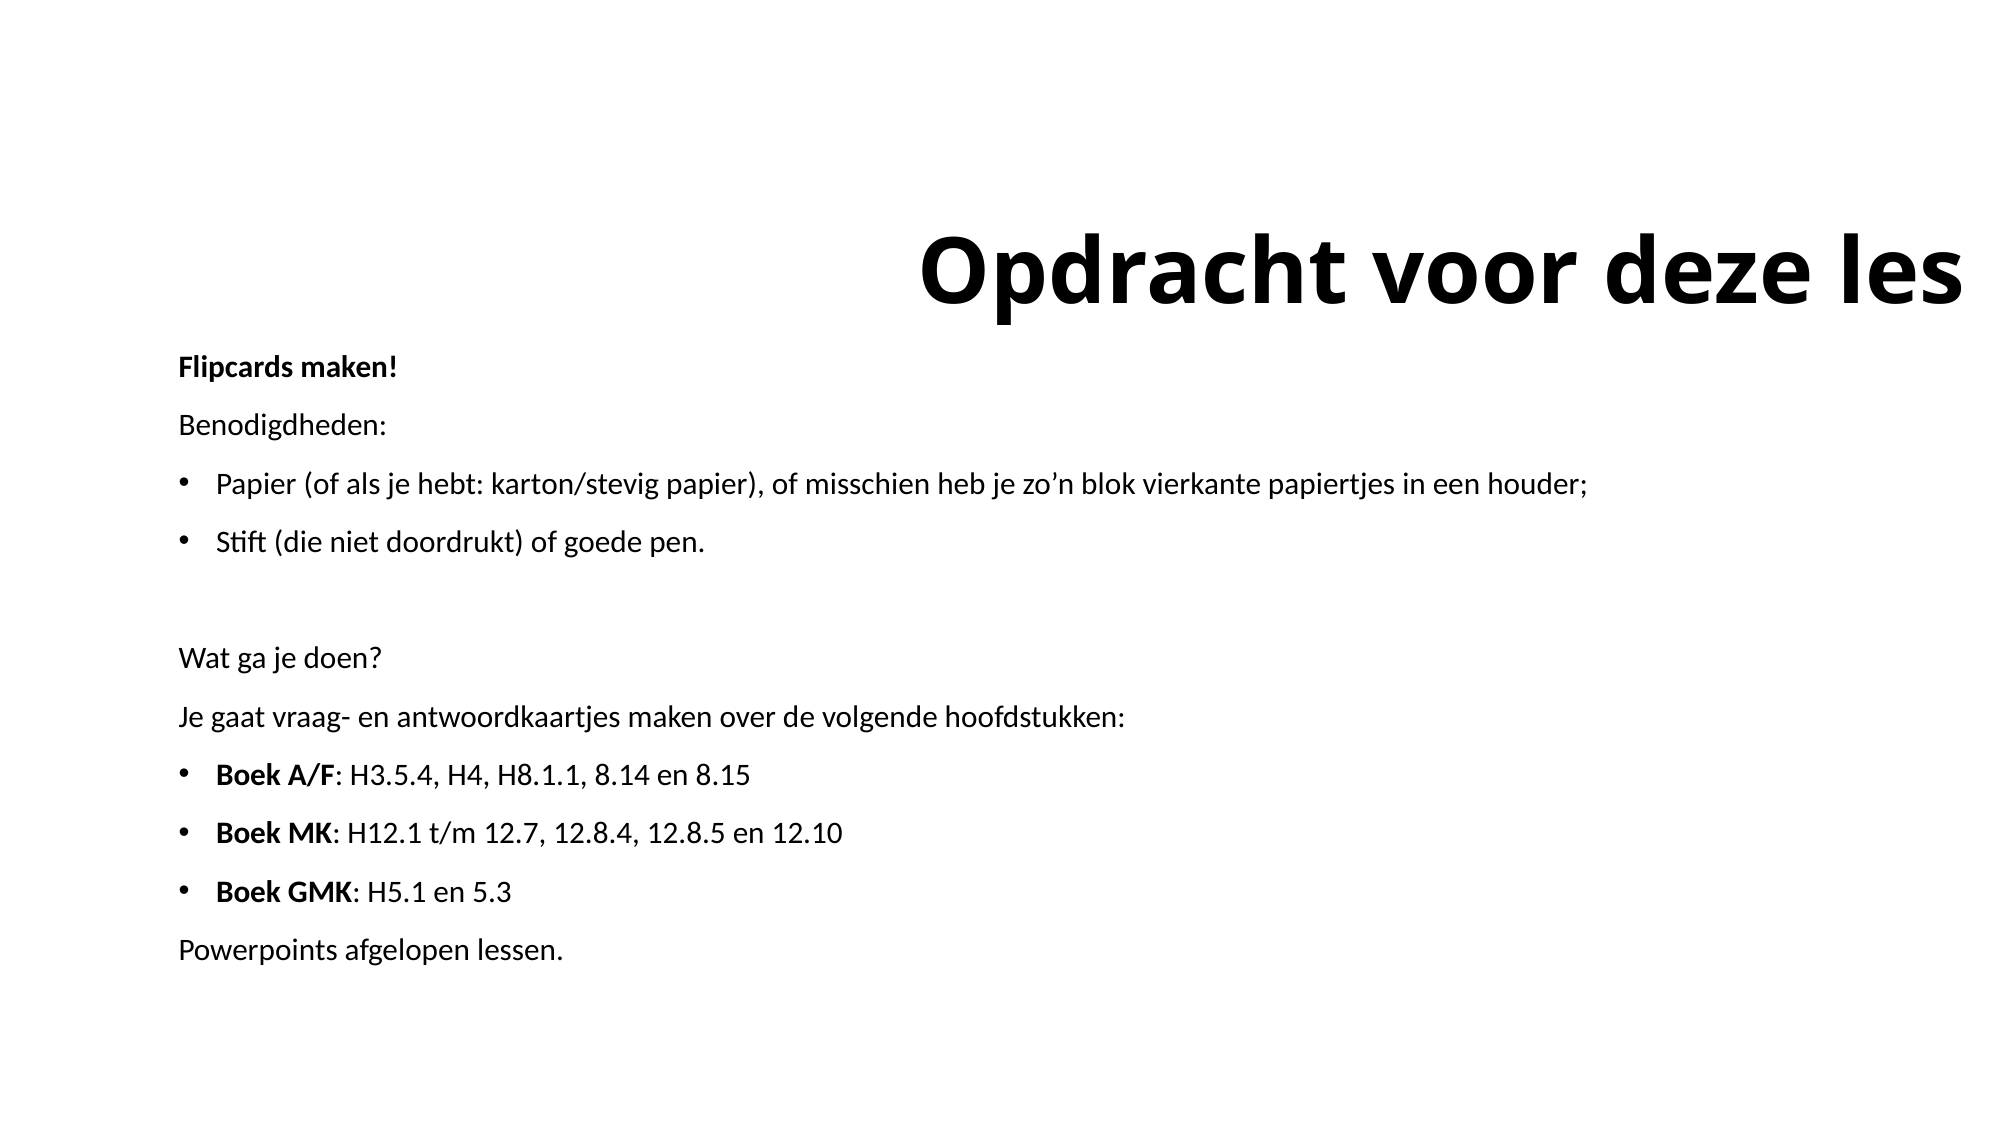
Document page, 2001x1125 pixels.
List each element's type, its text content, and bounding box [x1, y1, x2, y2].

list Flipcards maken! Benodigdheden: Papier (of als je hebt: karton/stevig papier), of misschien heb je zo’n blok vierkante papiertjes in een houder; Stift (die niet doordrukt) of goede pen. Wat ga je doen? Je gaat vraag- en antwoordkaartjes maken over de volgende hoofdstukken: Boek A/F: H3.5.4, H4, H8.1.1, 8.14 en 8.15 Boek MK: H12.1 t/m 12.7, 12.8.4, 12.8.5 en 12.10 Boek GMK: H5.1 en 5.3 Powerpoints afgelopen lessen. [163, 338, 1966, 921]
title Opdracht voor deze les [902, 165, 2000, 383]
